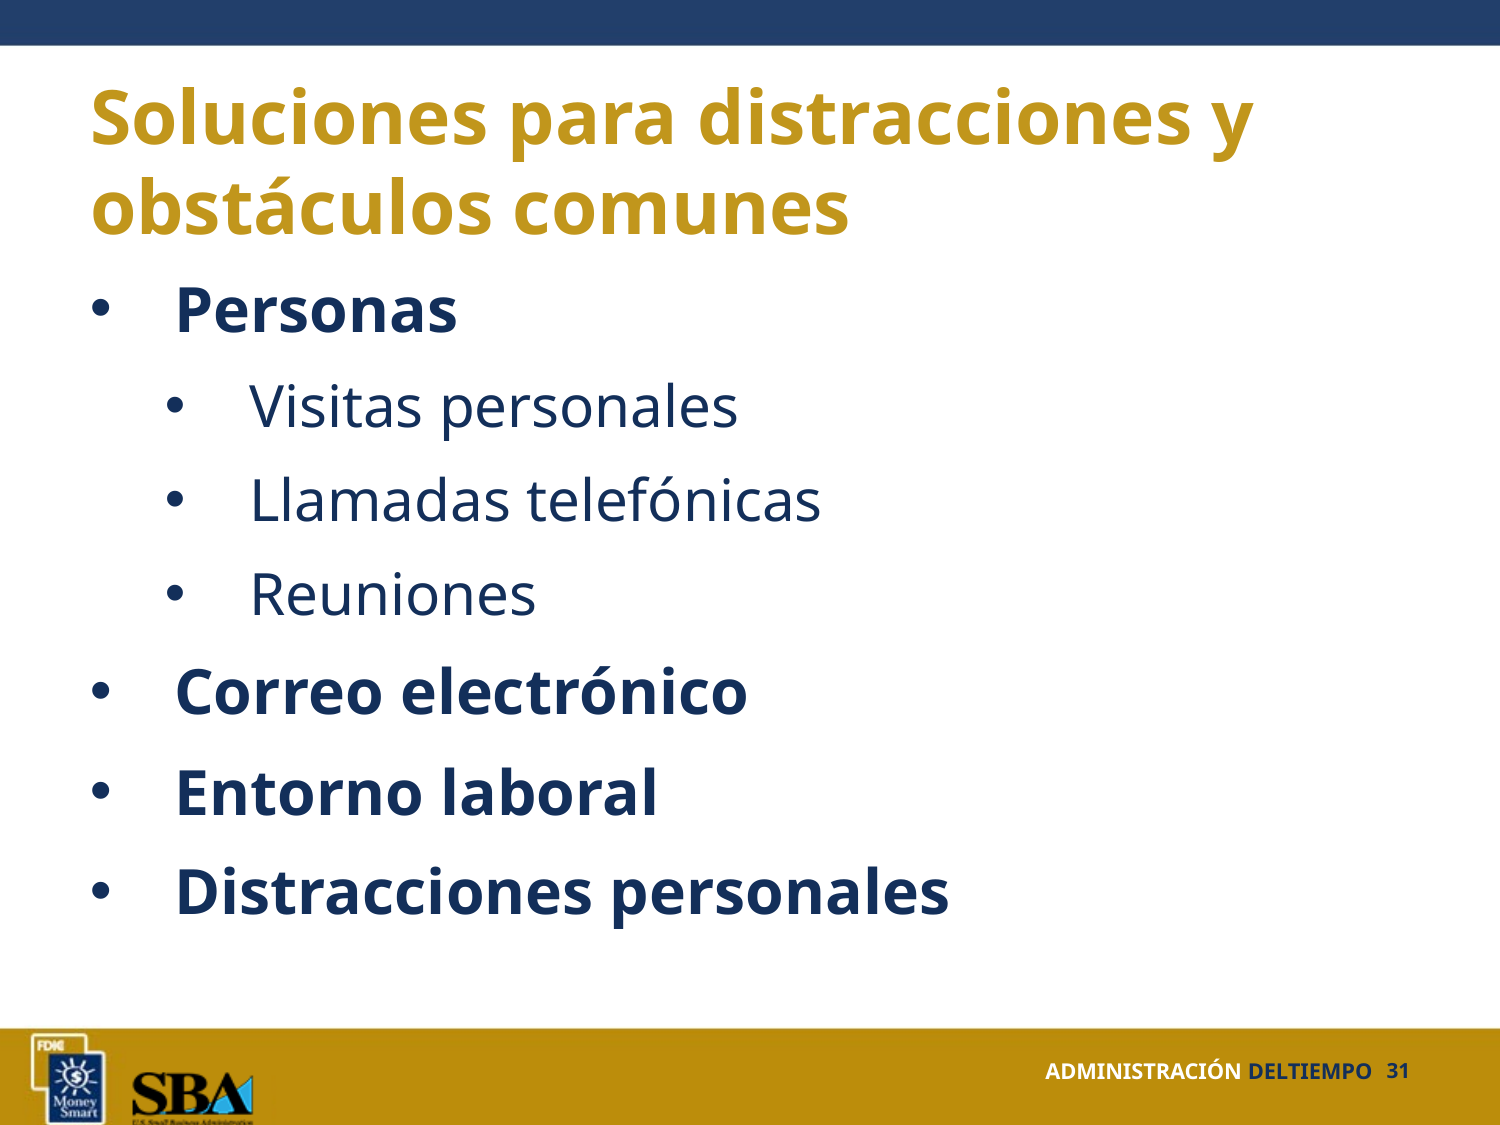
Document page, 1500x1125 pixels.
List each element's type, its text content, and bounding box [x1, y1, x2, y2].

picture [0, 0, 1500, 1125]
text_box Personas Visitas personales Llamadas telefónicas Reuniones Correo electrónico Entorno laboral Distracciones personales [74, 262, 1425, 963]
title Soluciones para distracciones y obstáculos comunes [74, 62, 1426, 163]
